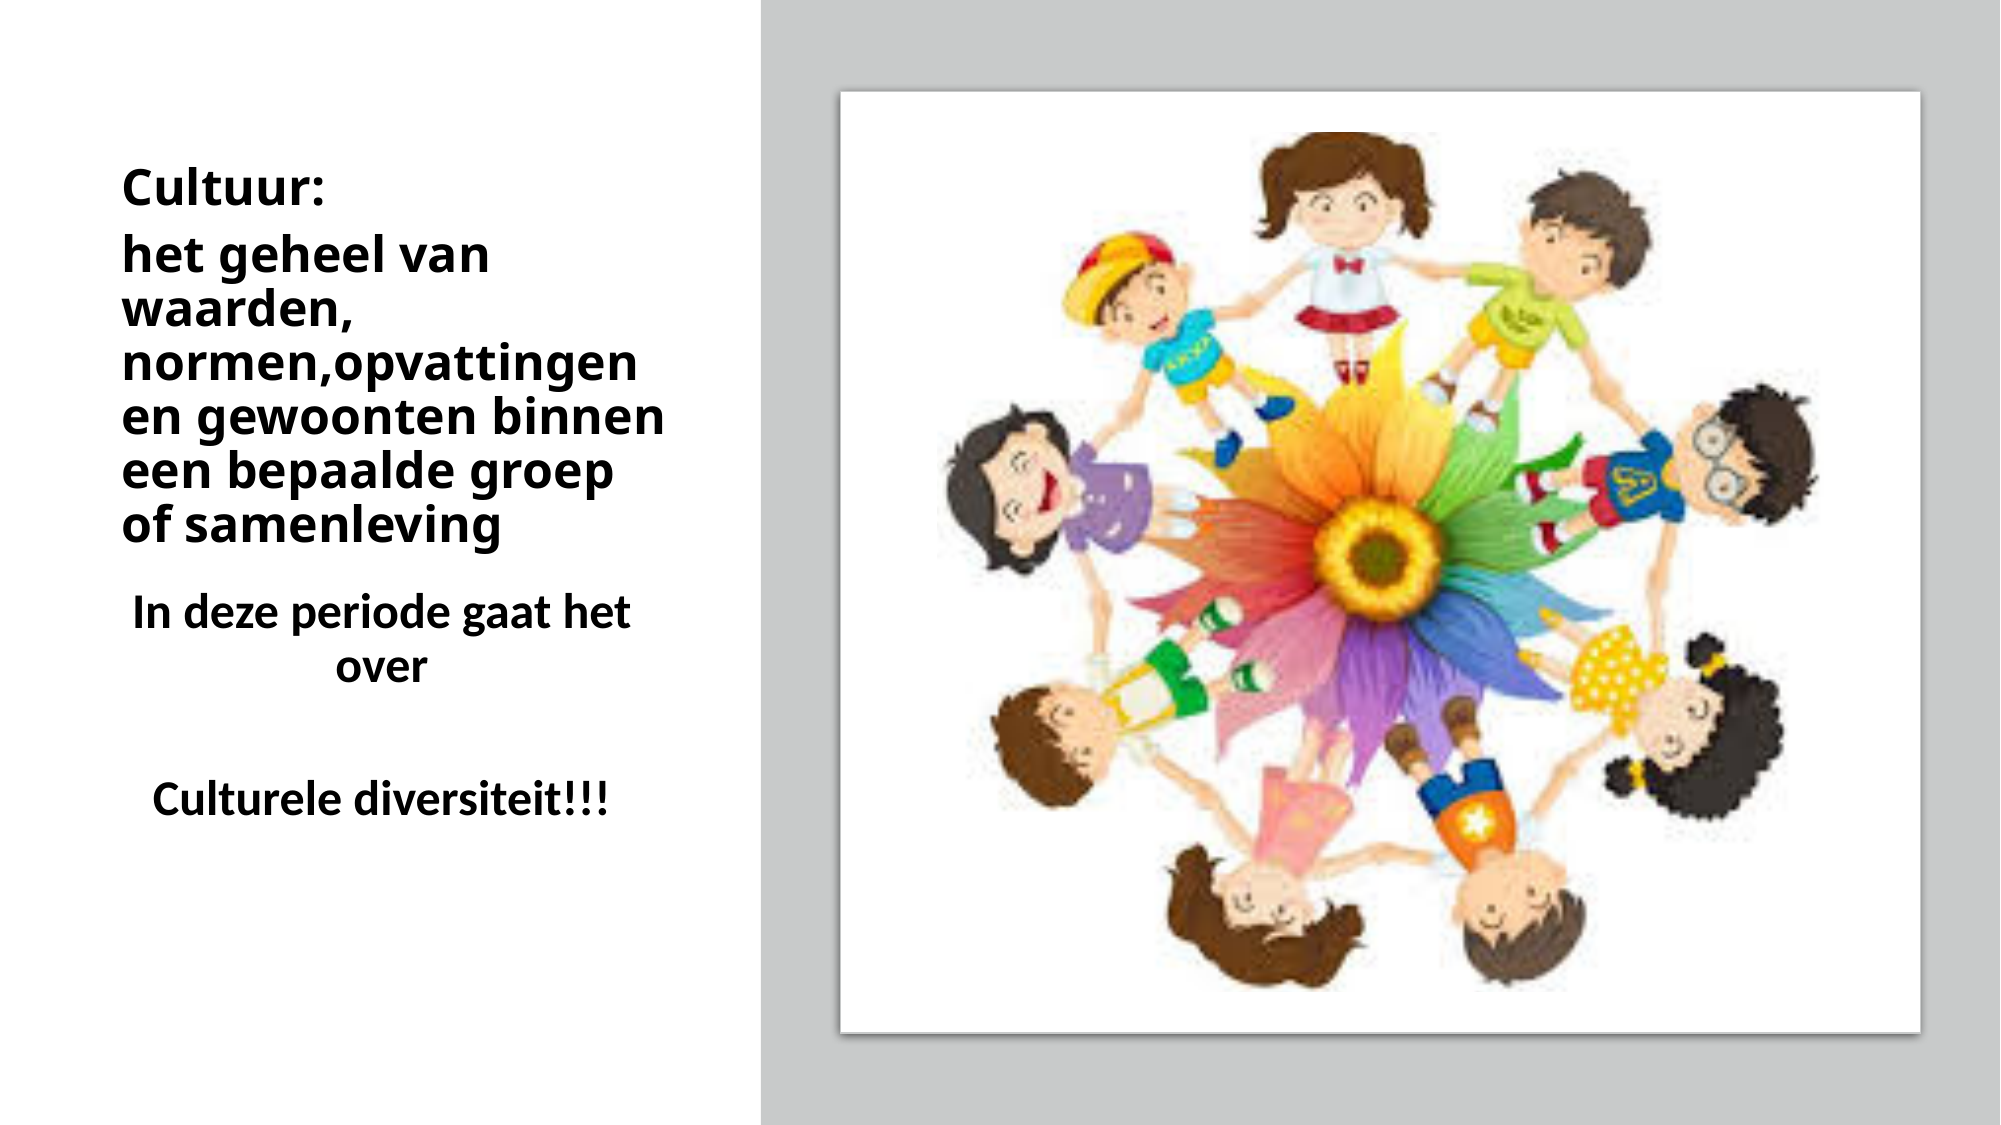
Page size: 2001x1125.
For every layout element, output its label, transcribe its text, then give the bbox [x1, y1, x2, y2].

text_box [760, 0, 2000, 1125]
text_box Cultuur: het geheel van waarden, normen,opvattingen en gewoonten binnen een bepaalde groep of samenleving [106, 224, 682, 491]
picture [937, 132, 1824, 992]
text_box [839, 90, 1922, 1034]
text_box In deze periode gaat het over Culturele diversiteit!!! [106, 578, 658, 946]
